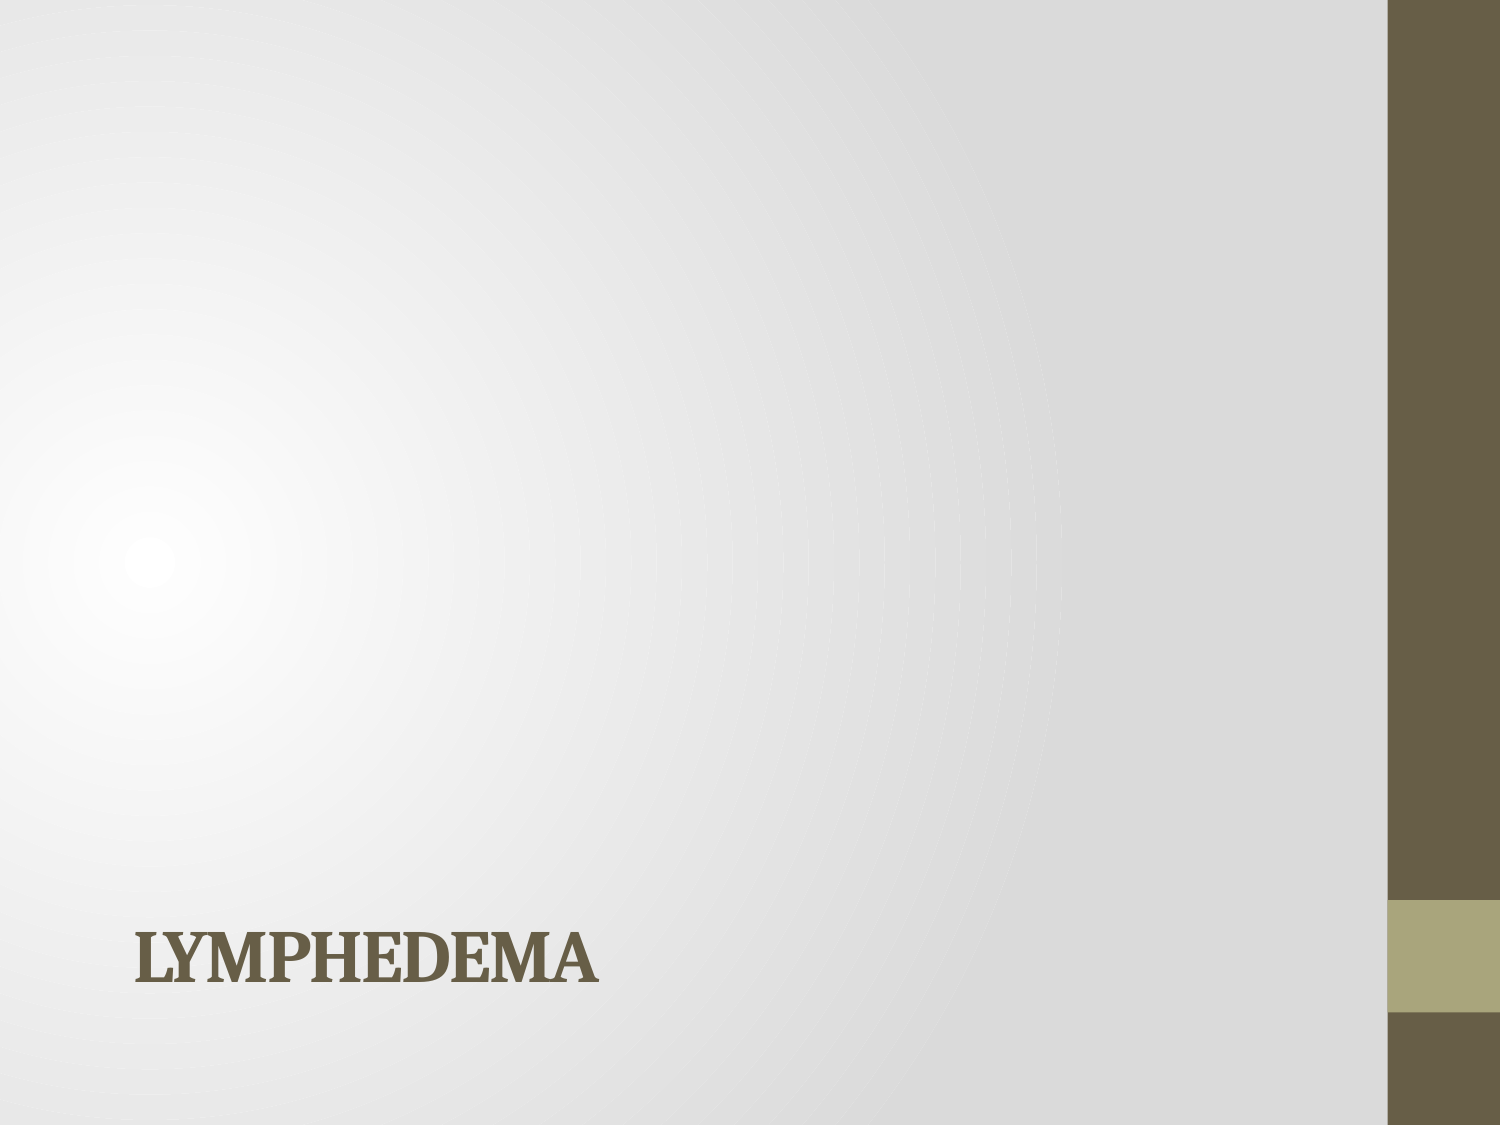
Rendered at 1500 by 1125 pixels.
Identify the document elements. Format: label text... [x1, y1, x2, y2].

title Lymphedema [118, 900, 1375, 1092]
